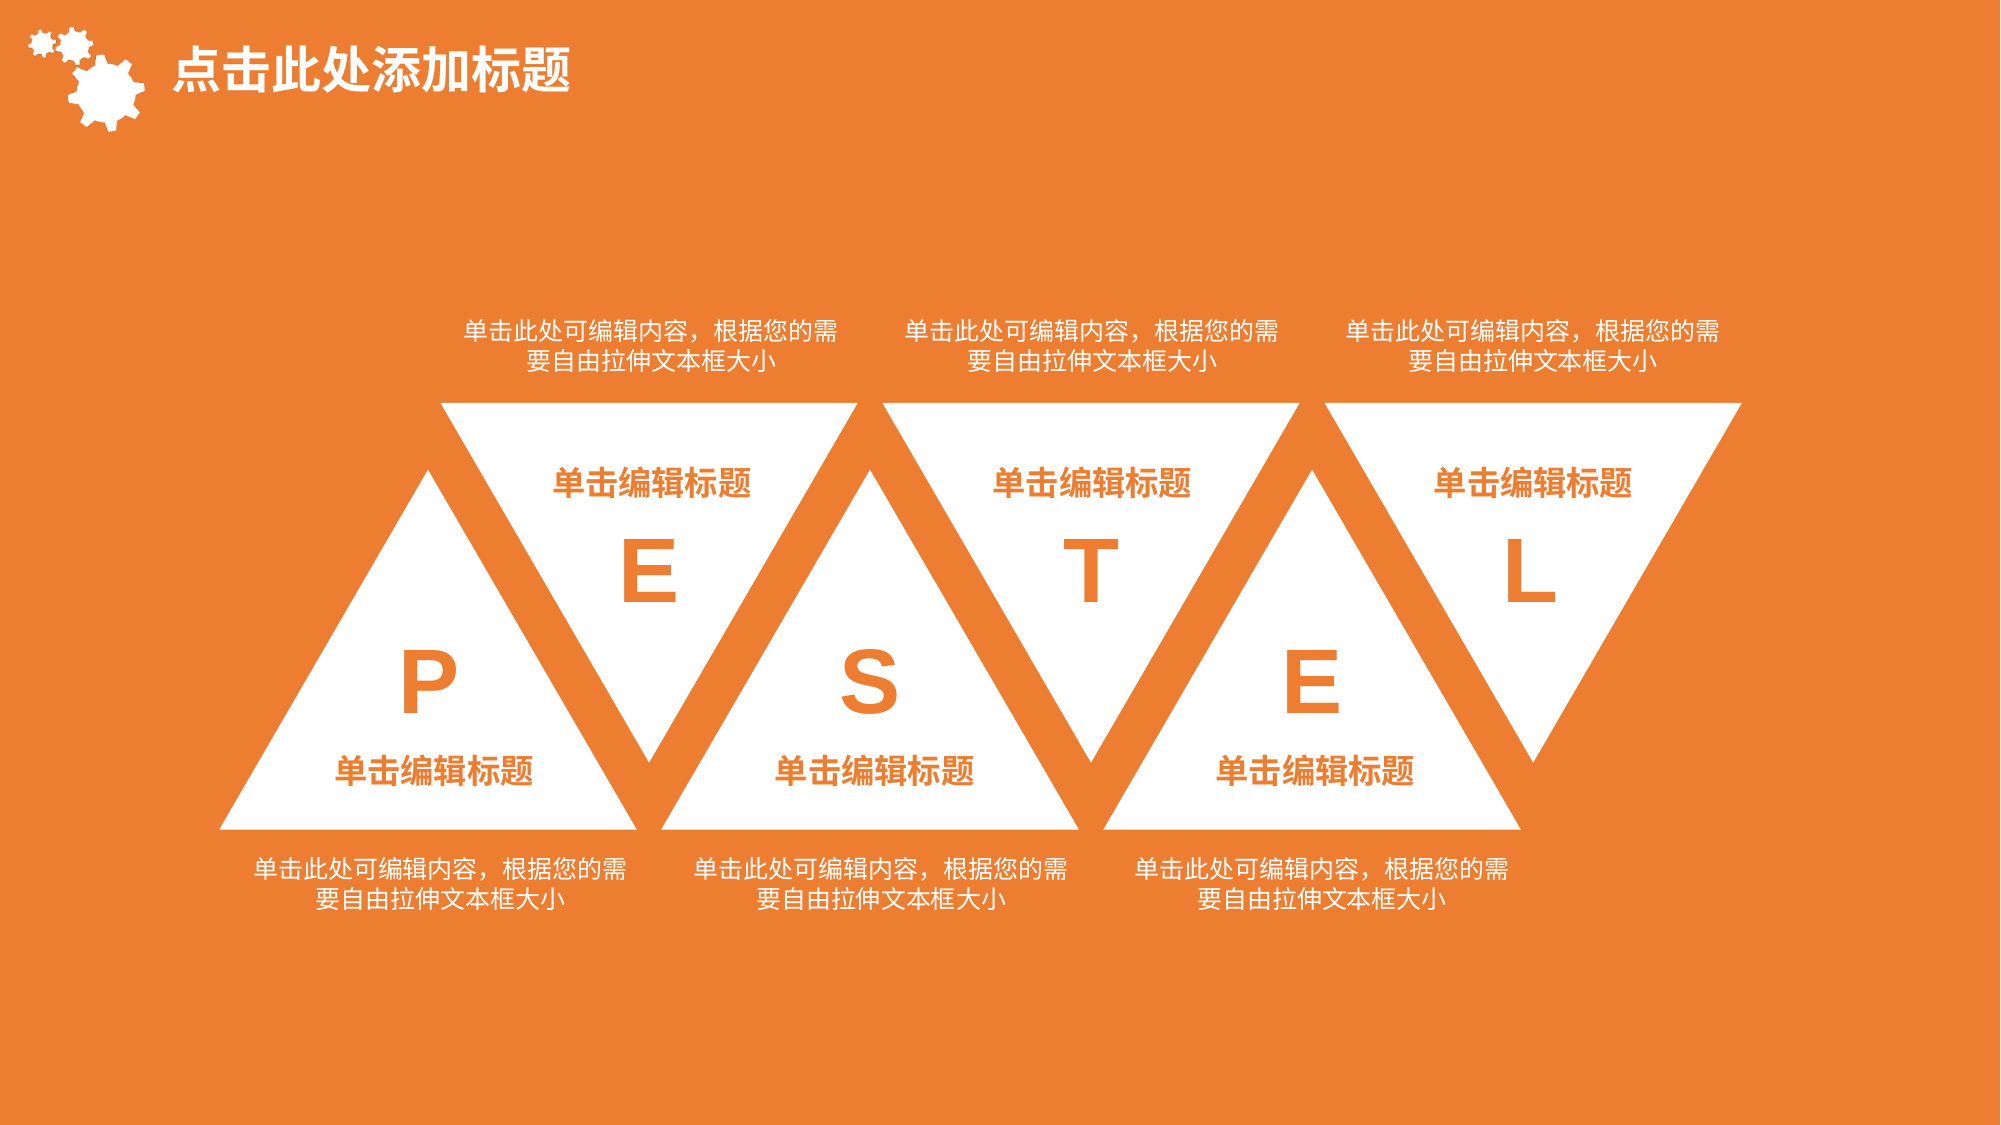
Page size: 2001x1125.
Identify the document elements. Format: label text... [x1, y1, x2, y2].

text_box [1323, 791, 1521, 830]
text_box [707, 469, 1033, 750]
text_box 单击此处可编辑内容，根据您的需要自由拉伸文本框大小 [900, 315, 1284, 376]
text_box E [593, 510, 705, 621]
text_box [661, 791, 1079, 830]
text_box S [814, 621, 926, 732]
text_box T [1035, 510, 1147, 621]
text_box 单击编辑标题 [683, 750, 1067, 791]
text_box [940, 503, 1242, 763]
text_box 单击此处可编辑内容，根据您的需要自由拉伸文本框大小 [249, 853, 632, 914]
text_box 单击此处可编辑内容，根据您的需要自由拉伸文本框大小 [689, 853, 1073, 914]
text_box 单击此处可编辑内容，根据您的需要自由拉伸文本框大小 [1341, 315, 1725, 376]
text_box [219, 790, 637, 830]
text_box P [373, 621, 485, 732]
text_box 点击此处添加标题 [156, 31, 599, 107]
text_box [1382, 503, 1684, 763]
text_box 单击编辑标题 [460, 462, 844, 503]
text_box [1103, 791, 1321, 830]
text_box [498, 503, 800, 763]
text_box [882, 402, 1300, 462]
text_box 单击编辑标题 [900, 462, 1285, 503]
text_box 单击编辑标题 [242, 750, 626, 791]
text_box L [1474, 510, 1586, 621]
text_box [440, 402, 858, 462]
text_box 单击此处可编辑内容，根据您的需要自由拉伸文本框大小 [460, 315, 843, 376]
picture [0, 0, 2001, 1125]
text_box [1324, 402, 1742, 462]
text_box 单击此处可编辑内容，根据您的需要自由拉伸文本框大小 [1130, 853, 1514, 914]
text_box E [1257, 621, 1368, 732]
text_box 单击编辑标题 [1123, 750, 1508, 791]
text_box 单击编辑标题 [1341, 462, 1726, 503]
text_box [265, 469, 591, 750]
text_box [1149, 469, 1475, 750]
